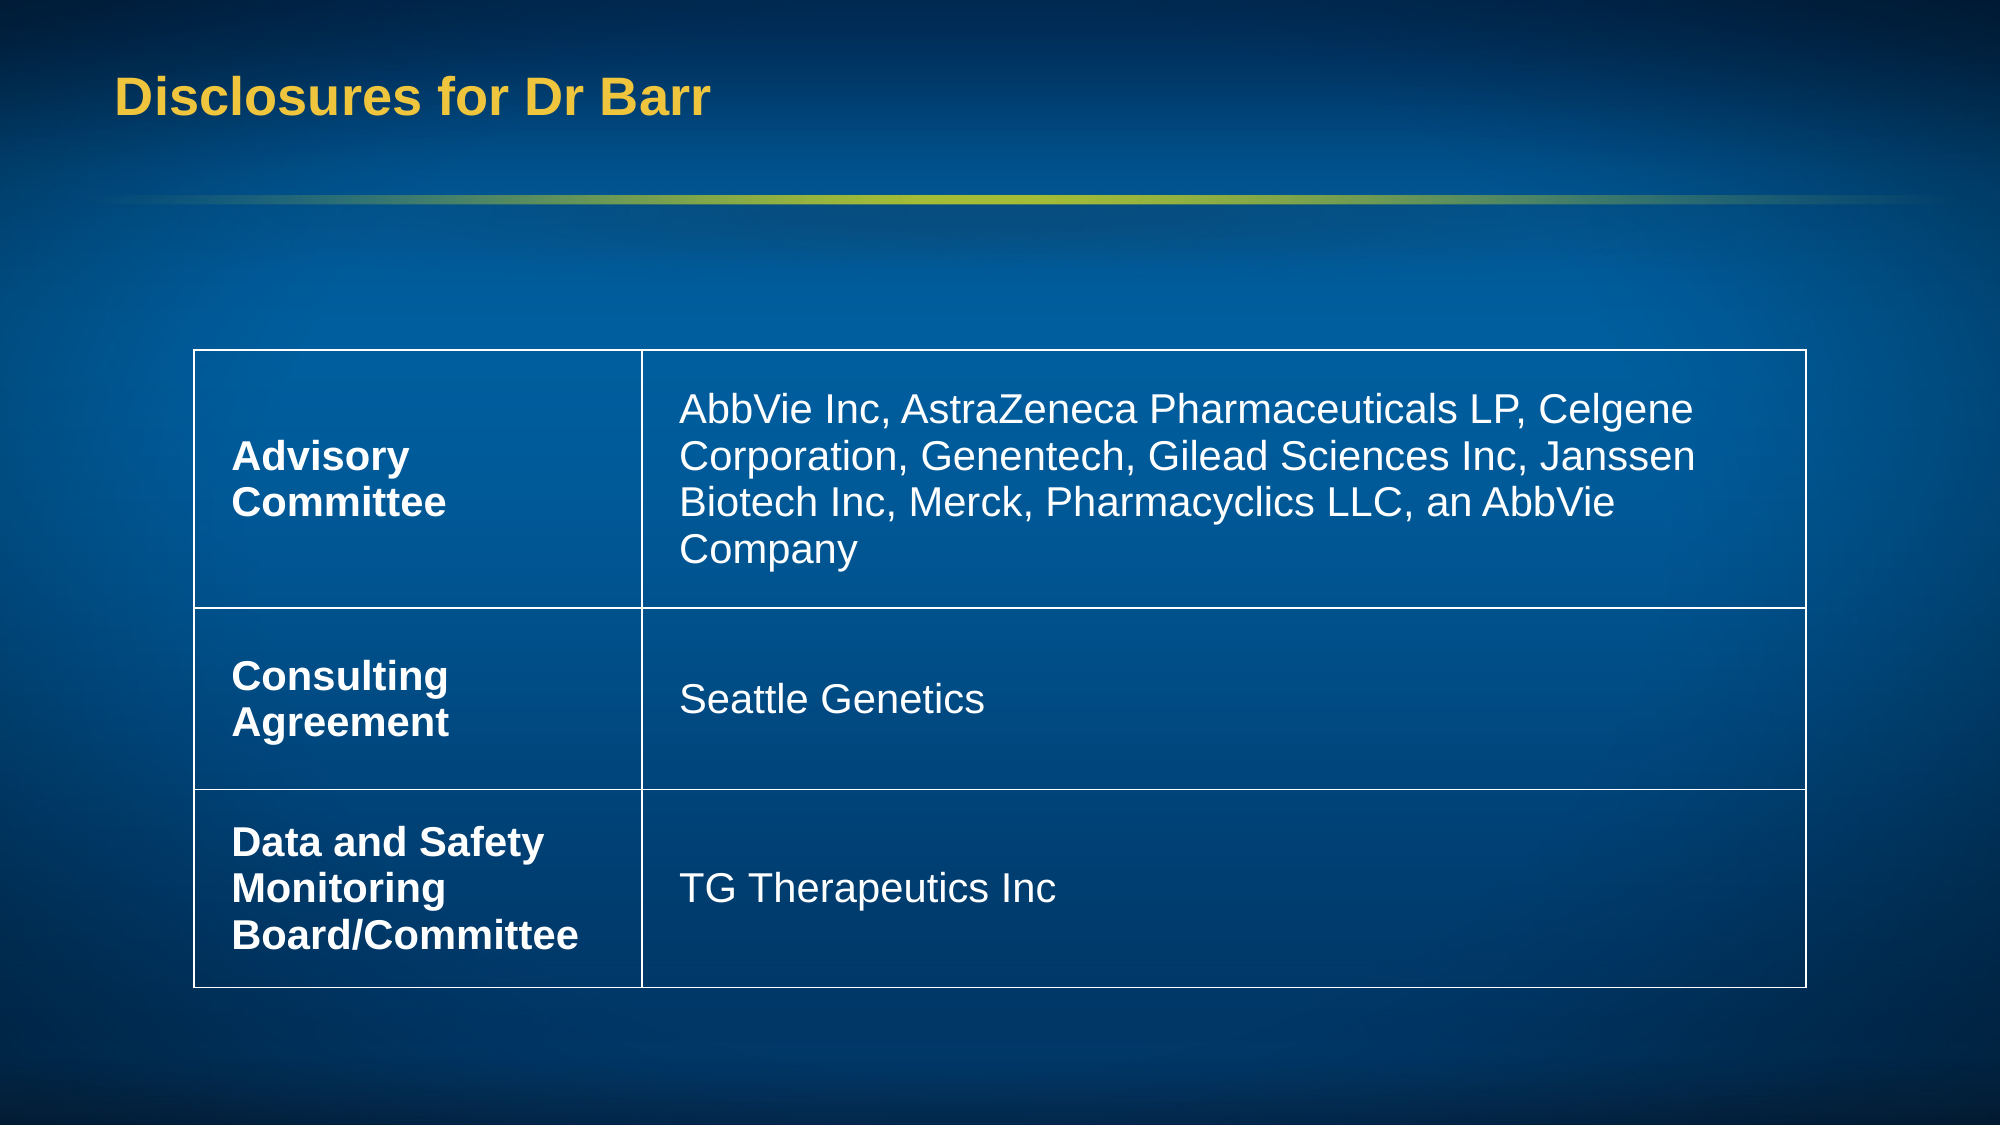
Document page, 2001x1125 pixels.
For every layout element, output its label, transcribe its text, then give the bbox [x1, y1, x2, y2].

table_header AbbVie Inc, AstraZeneca Pharmaceuticals LP, Celgene Corporation, Genentech, Gilead Sciences Inc, Janssen Biotech Inc, Merck, Pharmacyclics LLC, an AbbVie Company [643, 351, 1805, 607]
table_cell TG Therapeutics Inc [643, 790, 1805, 987]
picture [0, 0, 2000, 1125]
table_cell Seattle Genetics [643, 609, 1805, 789]
table_header Advisory Committee [195, 351, 641, 607]
table_cell Consulting Agreement [195, 609, 641, 789]
title Disclosures for Dr Barr [99, 0, 1900, 188]
table_cell Data and Safety Monitoring Board/Committee [195, 790, 641, 987]
